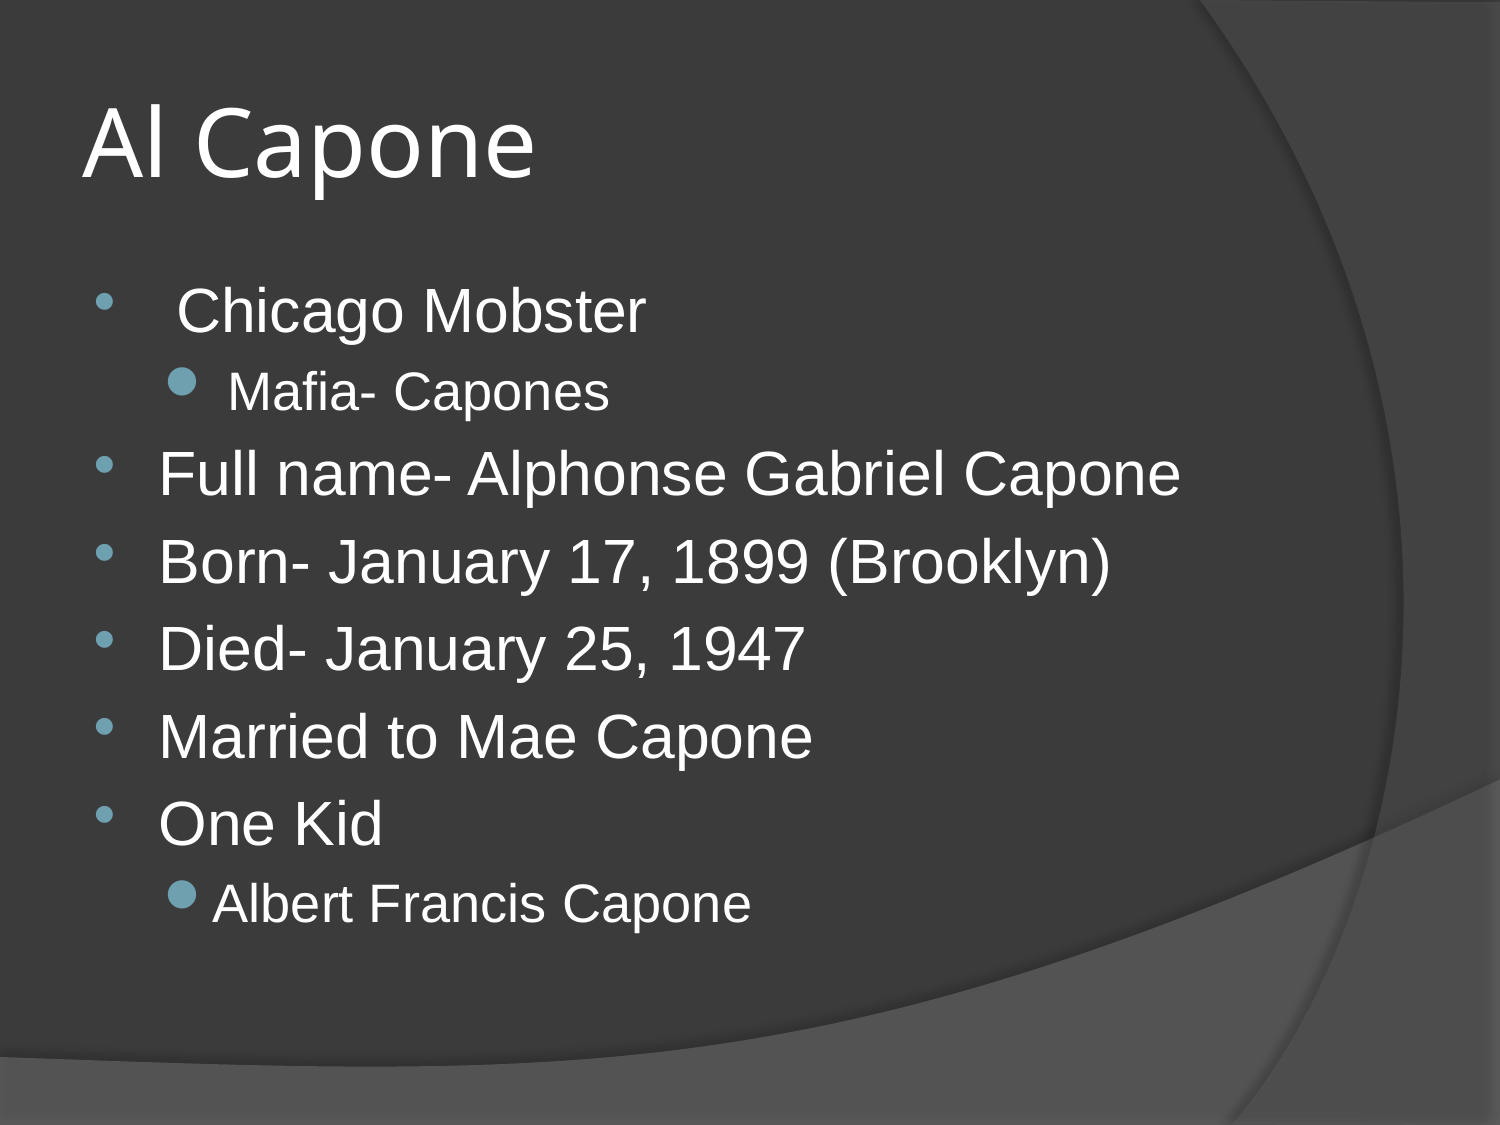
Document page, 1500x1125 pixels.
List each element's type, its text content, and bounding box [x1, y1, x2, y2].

list Chicago Mobster Mafia- Capones Full name- Alphonse Gabriel Capone Born- January 17, 1899 (Brooklyn) Died- January 25, 1947 Married to Mae Capone One Kid Albert Francis Capone [74, 262, 1301, 1006]
title Al Capone [74, 44, 1301, 233]
